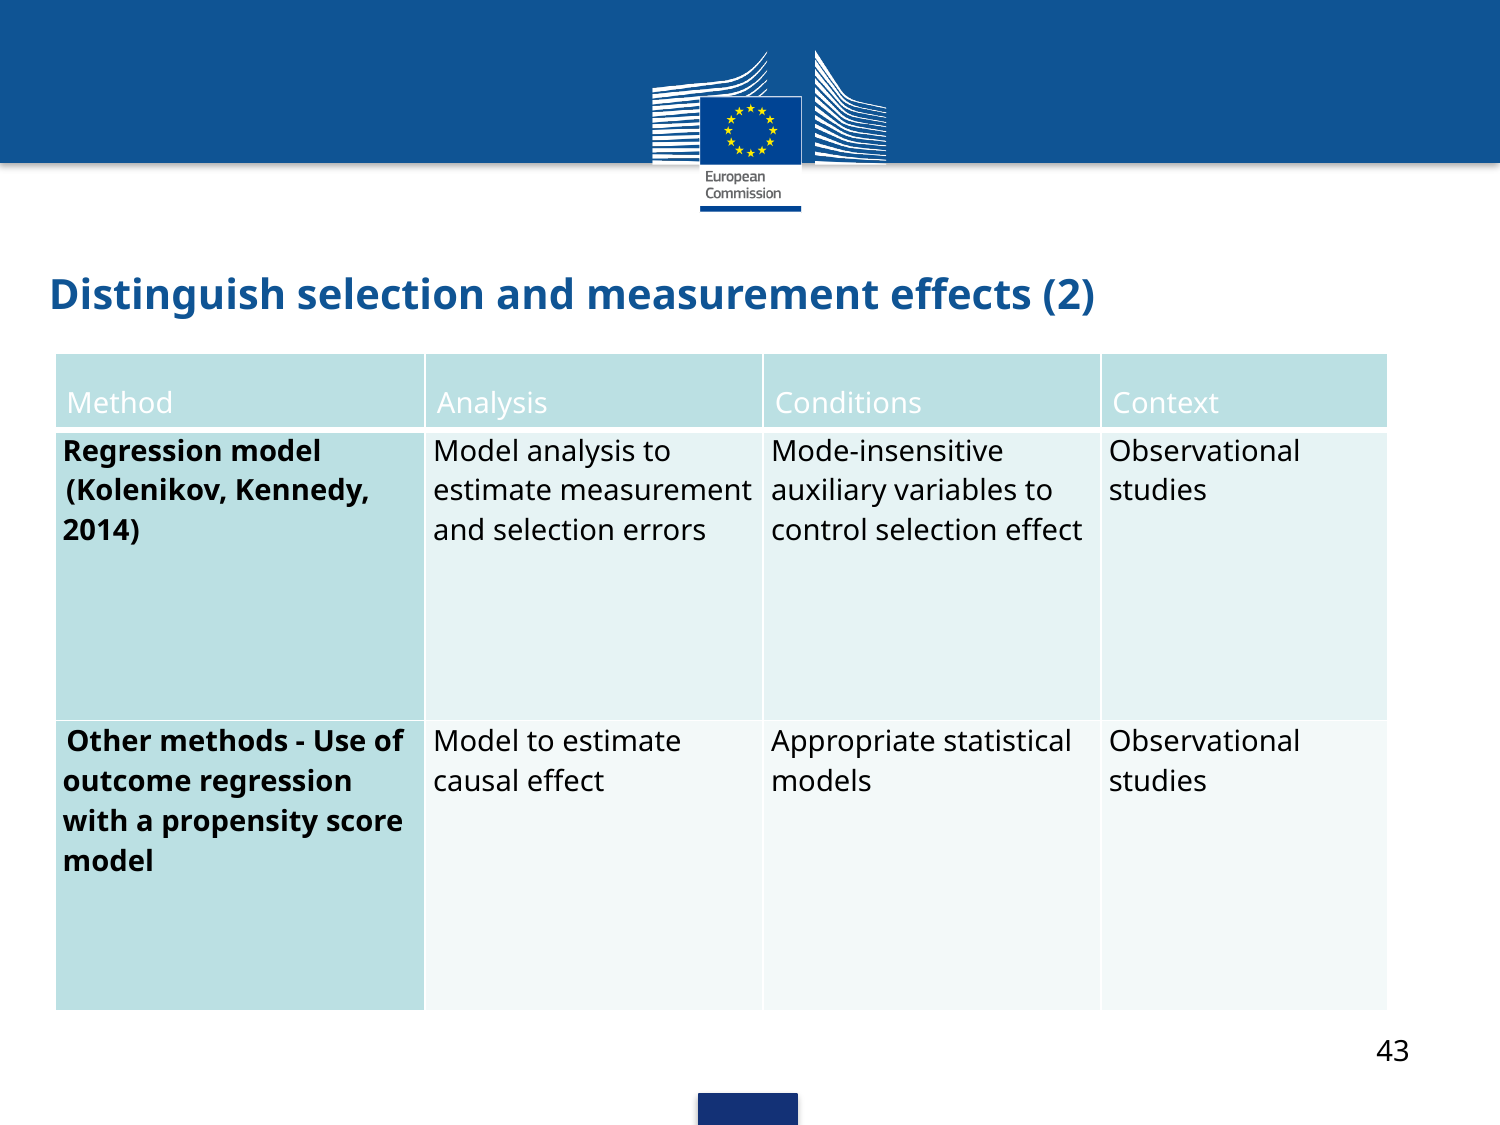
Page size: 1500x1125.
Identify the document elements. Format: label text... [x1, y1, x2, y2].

table_cell Other methods - Use of outcome regression with a propensity score model [56, 721, 424, 1010]
slide_number 43 [1074, 1024, 1426, 1103]
text_box Distinguish selection and measurement effects (2) [33, 215, 1425, 370]
table_header Method [56, 370, 424, 427]
table_header Analysis [426, 370, 762, 427]
table_cell Observational studies [1102, 433, 1387, 720]
table_cell Regression model (Kolenikov, Kennedy, 2014) [56, 433, 424, 720]
table_cell Observational studies [1102, 721, 1387, 1010]
table_cell Model analysis to estimate measurement and selection errors [426, 433, 762, 720]
table_header Context [1102, 370, 1387, 427]
table_cell Model to estimate causal effect [426, 721, 762, 1010]
table_header Conditions [764, 370, 1100, 427]
table_cell Mode-insensitive auxiliary variables to control selection effect [764, 433, 1100, 720]
table_cell Appropriate statistical models [764, 721, 1100, 1010]
